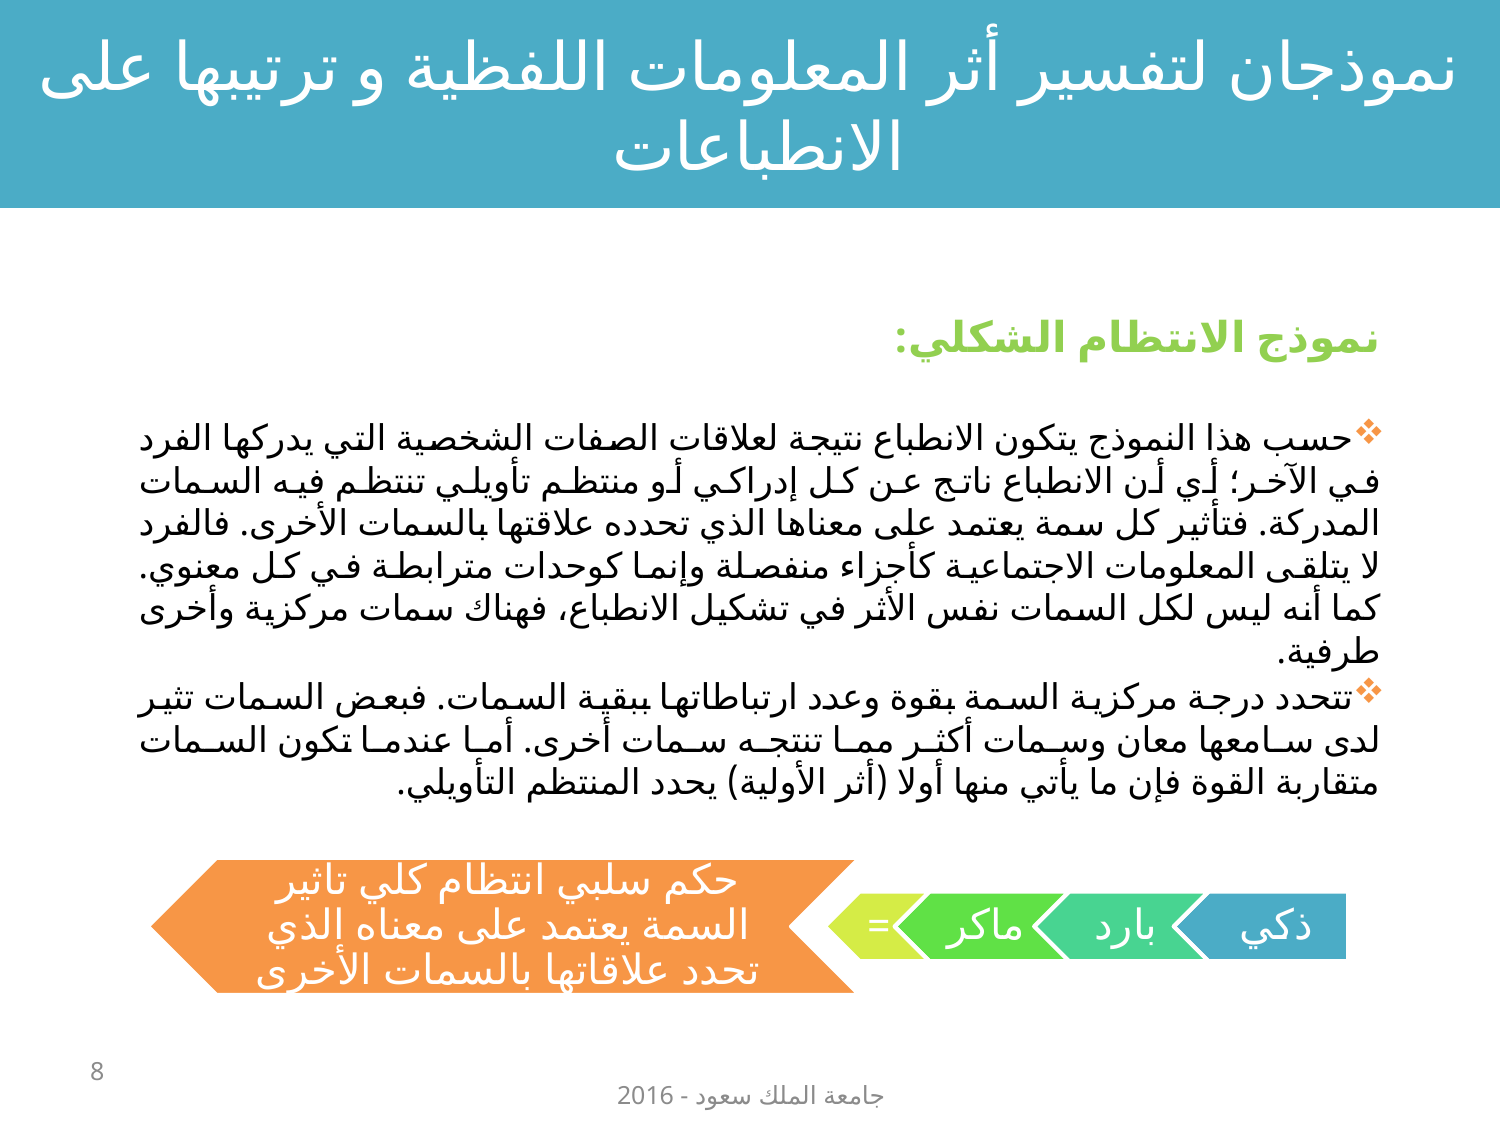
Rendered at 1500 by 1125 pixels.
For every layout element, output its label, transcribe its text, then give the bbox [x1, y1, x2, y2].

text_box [147, 833, 1349, 1019]
footer جامعة الملك سعود - 2016 [513, 1065, 989, 1125]
text_box نموذج الانتظام الشكلي: حسب هذا النموذج يتكون الانطباع نتيجة لعلاقات الصفات الشخصية التي يدركها الفرد في الآخر؛ أي أن الانطباع ناتج عن كل إدراكي أو منتظم تأويلي تنتظم فيه السمات المدركة. فتأثير كل سمة يعتمد على معناها الذي تحدده علاقتها بالسمات الأخرى. فالفرد لا يتلقى المعلومات الاجتماعية كأجزاء منفصلة وإنما كوحدات مترابطة في كل معنوي. كما أنه ليس لكل السمات نفس الأثر في تشكيل الانطباع، فهناك سمات مركزية وأخرى طرفية. تتحدد درجة مركزية السمة بقوة وعدد ارتباطاتها ببقية السمات. فبعض السمات تثير لدى سامعها معان وسمات أكثر مما تنتجه سمات أخرى. أما عندما تكون السمات متقاربة القوة فإن ما يأتي منها أولا (أثر الأولية) يحدد المنتظم التأويلي. [123, 302, 1396, 811]
text_box نموذجان لتفسير أثر المعلومات اللفظية و ترتيبها على الانطباعات [0, 0, 1500, 210]
slide_number 8 [75, 1042, 425, 1103]
